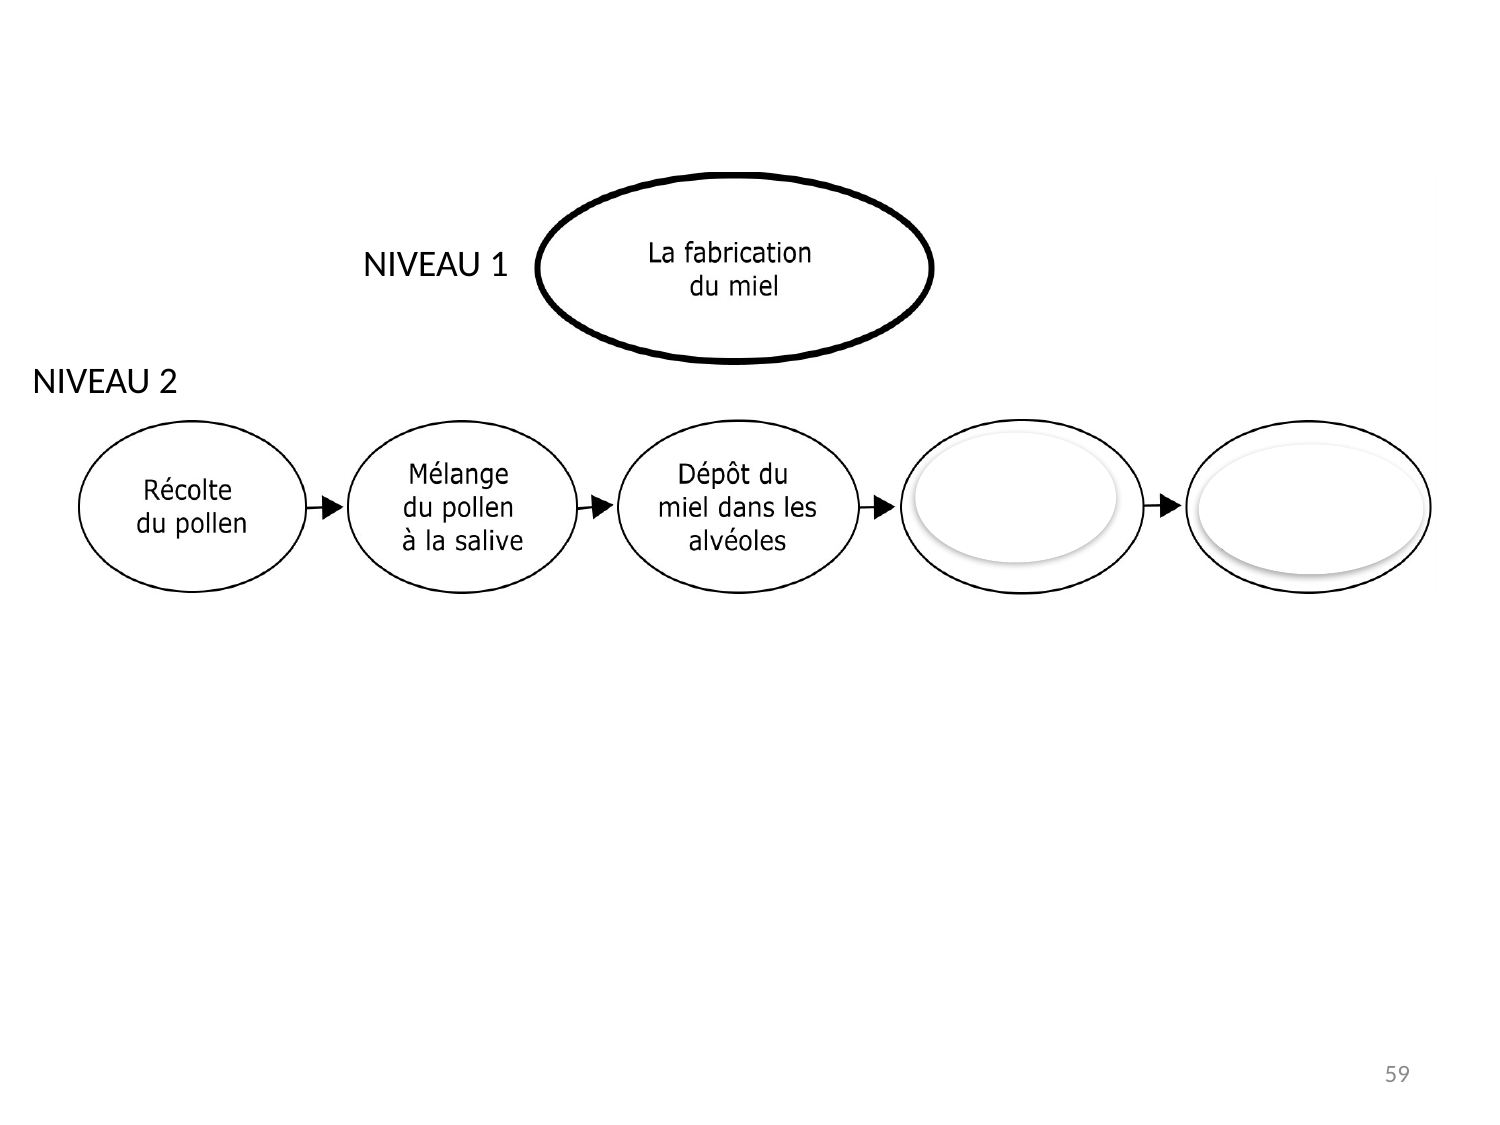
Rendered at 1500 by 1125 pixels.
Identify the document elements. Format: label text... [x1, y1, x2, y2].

picture [76, 172, 1436, 599]
text_box NIVEAU 2 [17, 348, 71, 409]
slide_number 59 [1074, 1042, 1425, 1103]
